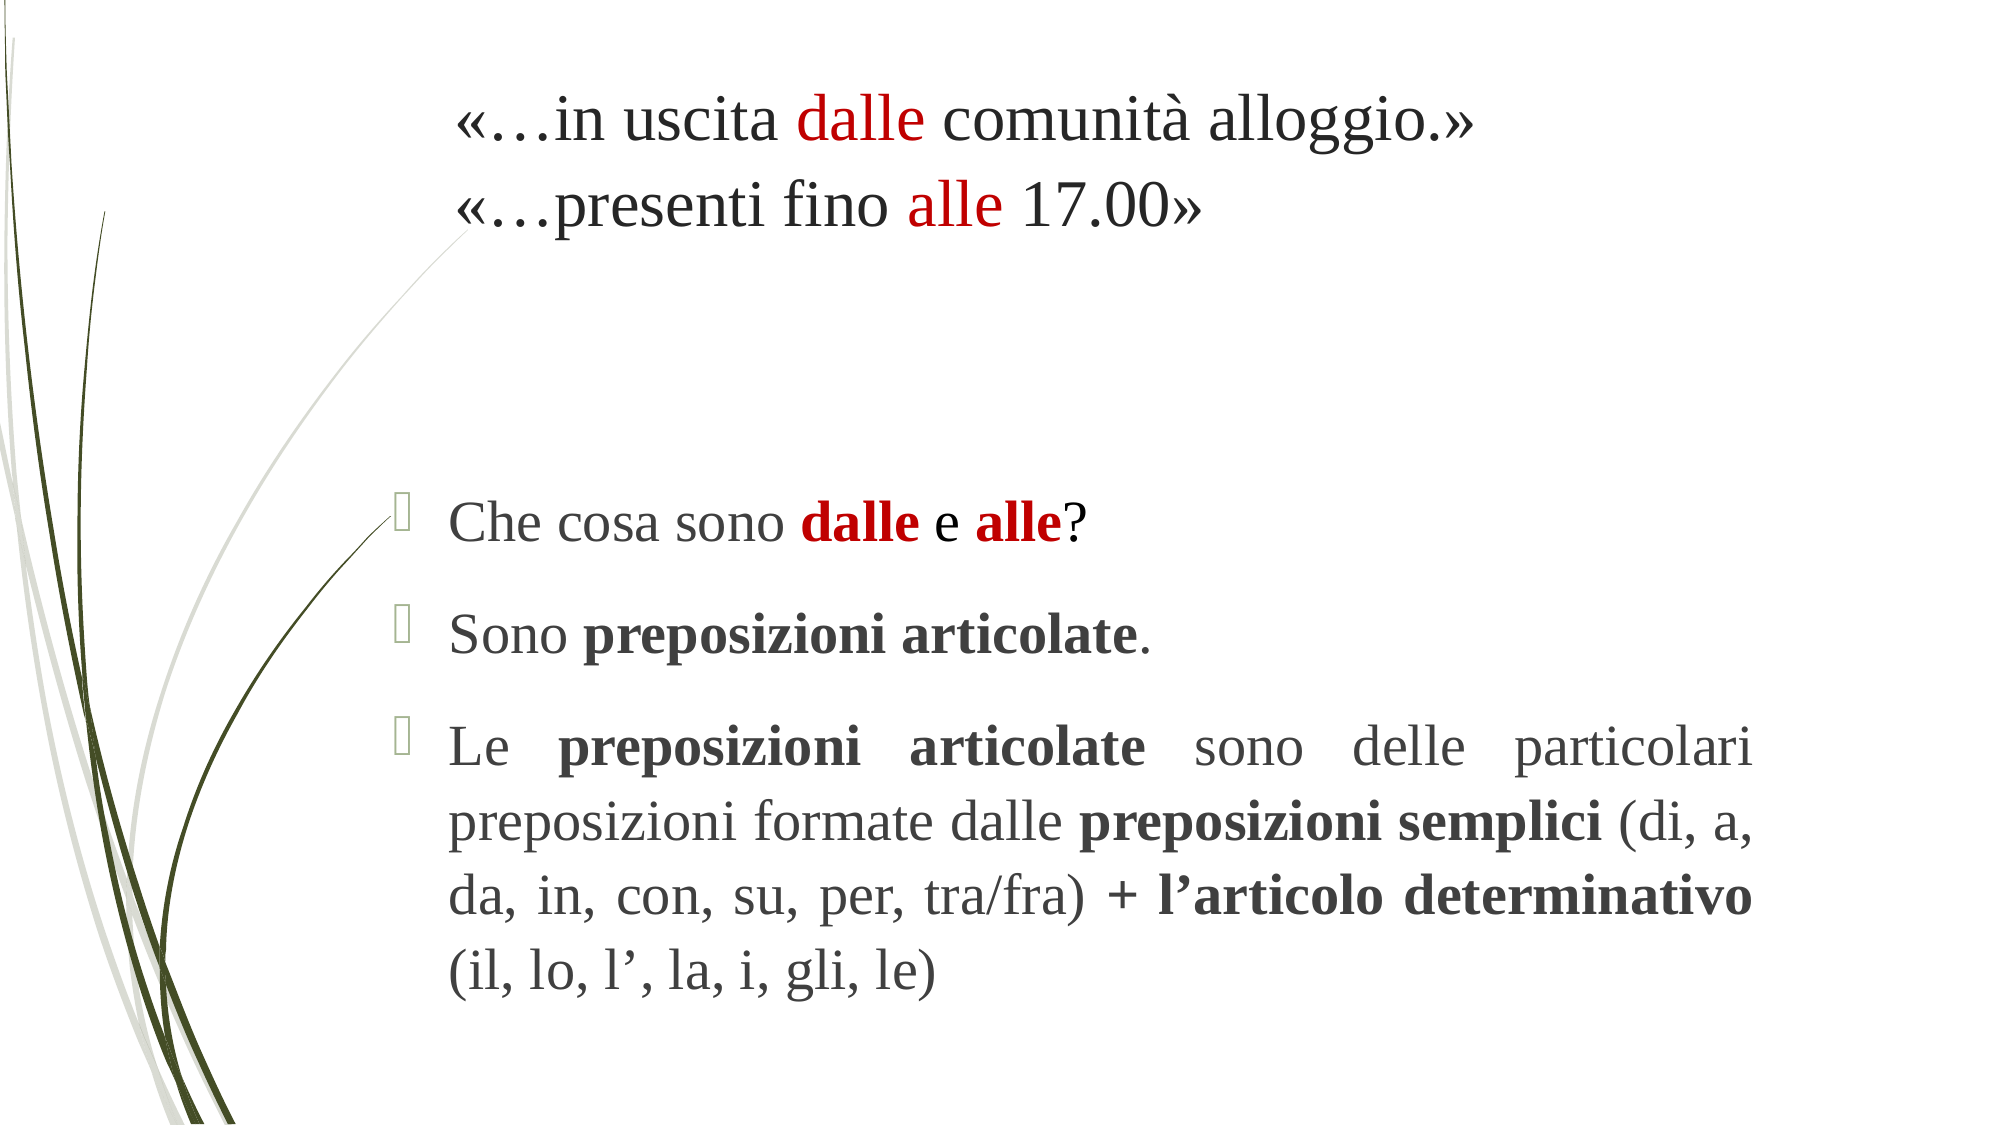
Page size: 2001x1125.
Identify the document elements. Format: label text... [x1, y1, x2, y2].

title «…in uscita dalle comunità alloggio.» «…presenti fino alle 17.00» [401, 61, 1821, 502]
list Che cosa sono dalle e alle? Sono preposizioni articolate. Le preposizioni articolate sono delle particolari preposizioni formate dalle preposizioni semplici (di, a, da, in, con, su, per, tra/fra) + l’articolo determinativo (il, lo, l’, la, i, gli, le) [377, 470, 1770, 1125]
